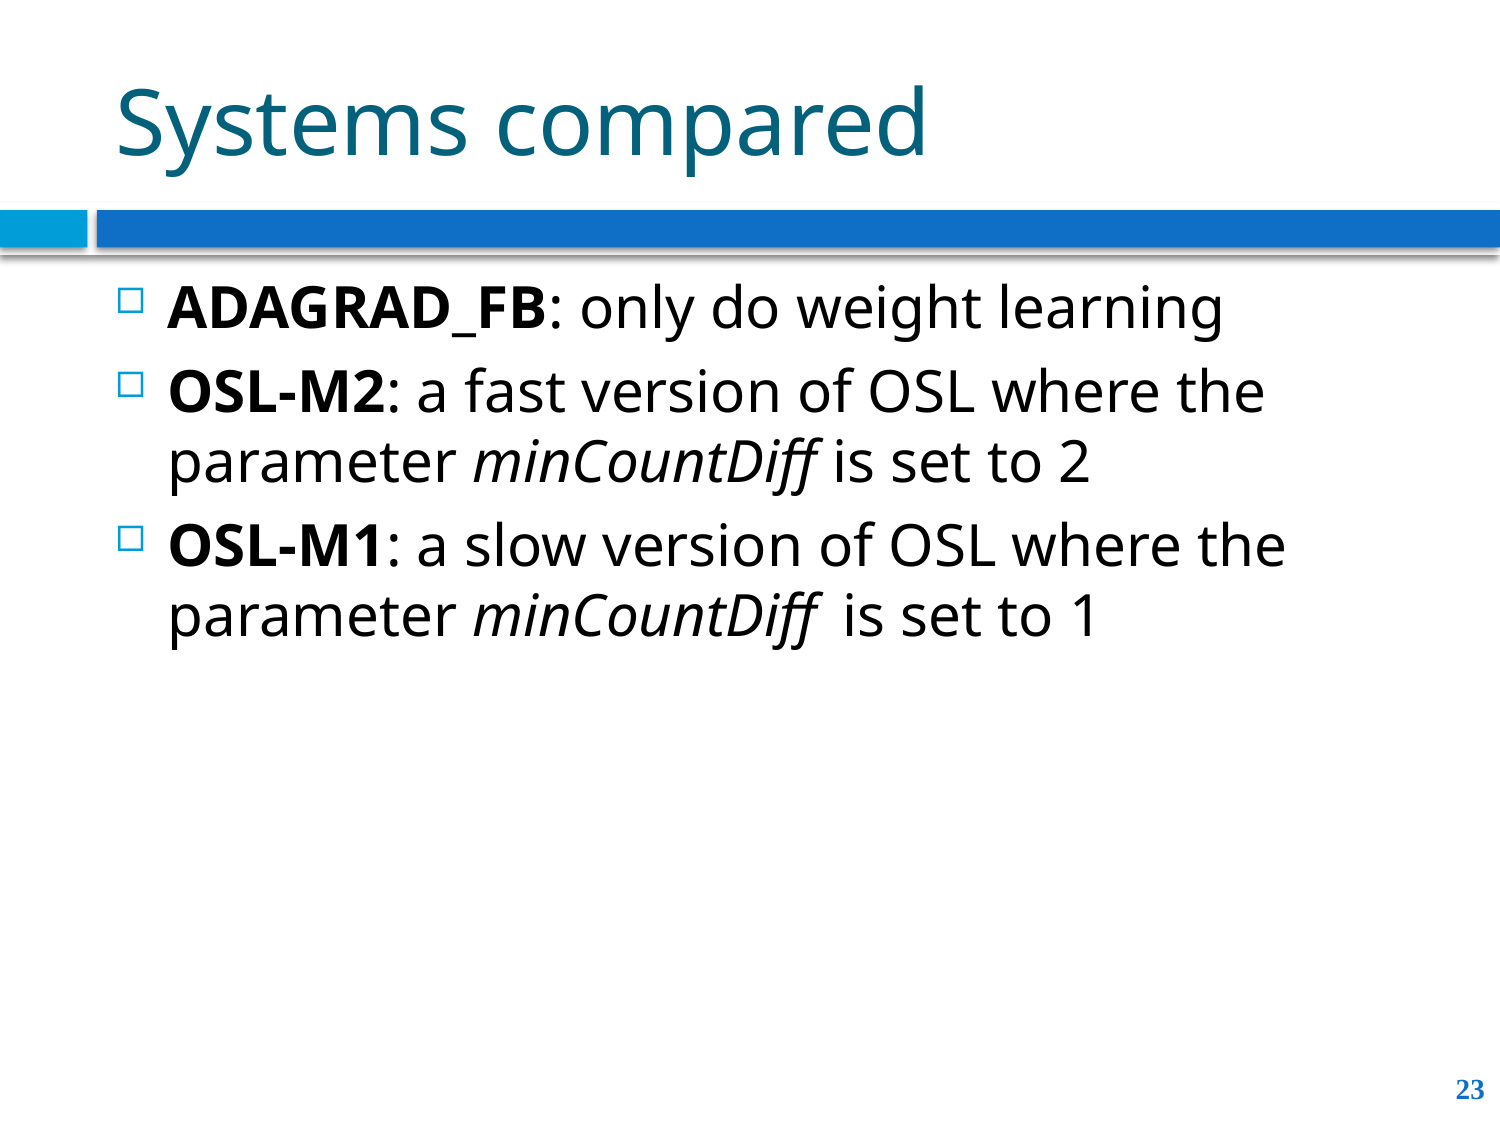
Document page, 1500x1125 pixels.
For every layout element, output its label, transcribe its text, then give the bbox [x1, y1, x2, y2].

title Systems compared [100, 37, 1438, 200]
list ADAGRAD_FB: only do weight learning OSL-M2: a fast version of OSL where the parameter minCountDiff is set to 2 OSL-M1: a slow version of OSL where the parameter minCountDiff is set to 1 [100, 262, 1438, 1000]
slide_number 23 [1425, 1050, 1500, 1125]
